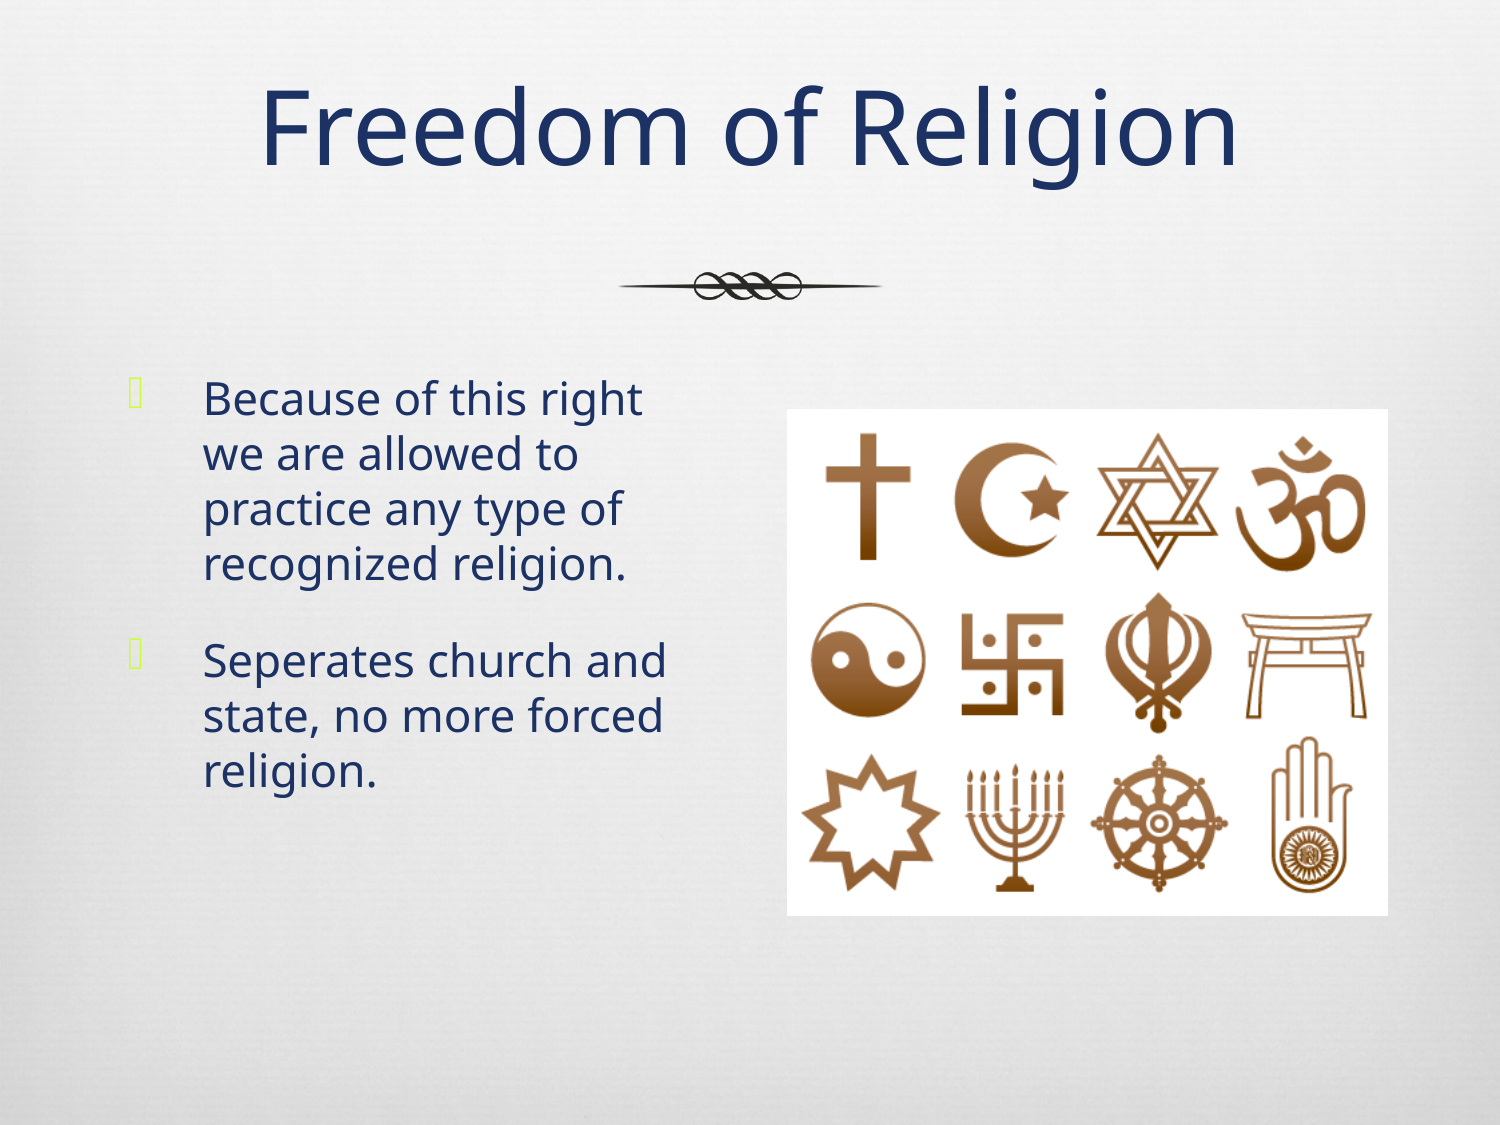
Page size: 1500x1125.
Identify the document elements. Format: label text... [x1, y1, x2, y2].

title Freedom of Religion [112, 11, 1388, 236]
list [786, 361, 1388, 963]
picture [615, 272, 885, 300]
list Because of this right we are allowed to practice any type of recognized religion. Seperates church and state, no more forced religion. [112, 362, 713, 963]
